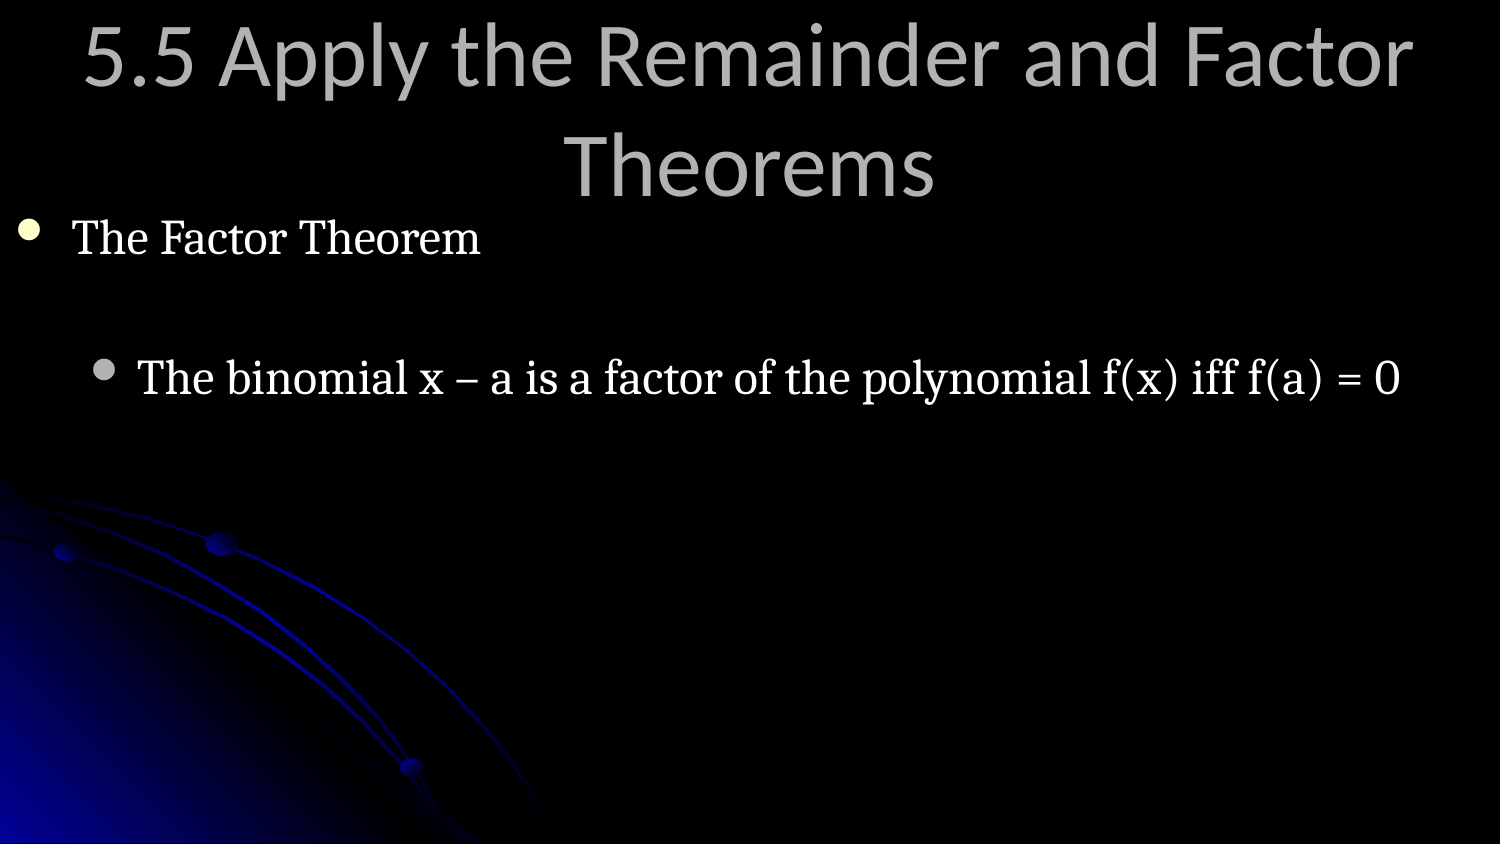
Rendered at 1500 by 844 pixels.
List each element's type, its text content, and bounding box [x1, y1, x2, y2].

list The Factor Theorem The binomial x – a is a factor of the polynomial f(x) iff f(a) = 0 [0, 196, 1500, 755]
title 5.5 Apply the Remainder and Factor Theorems [0, 33, 1500, 175]
